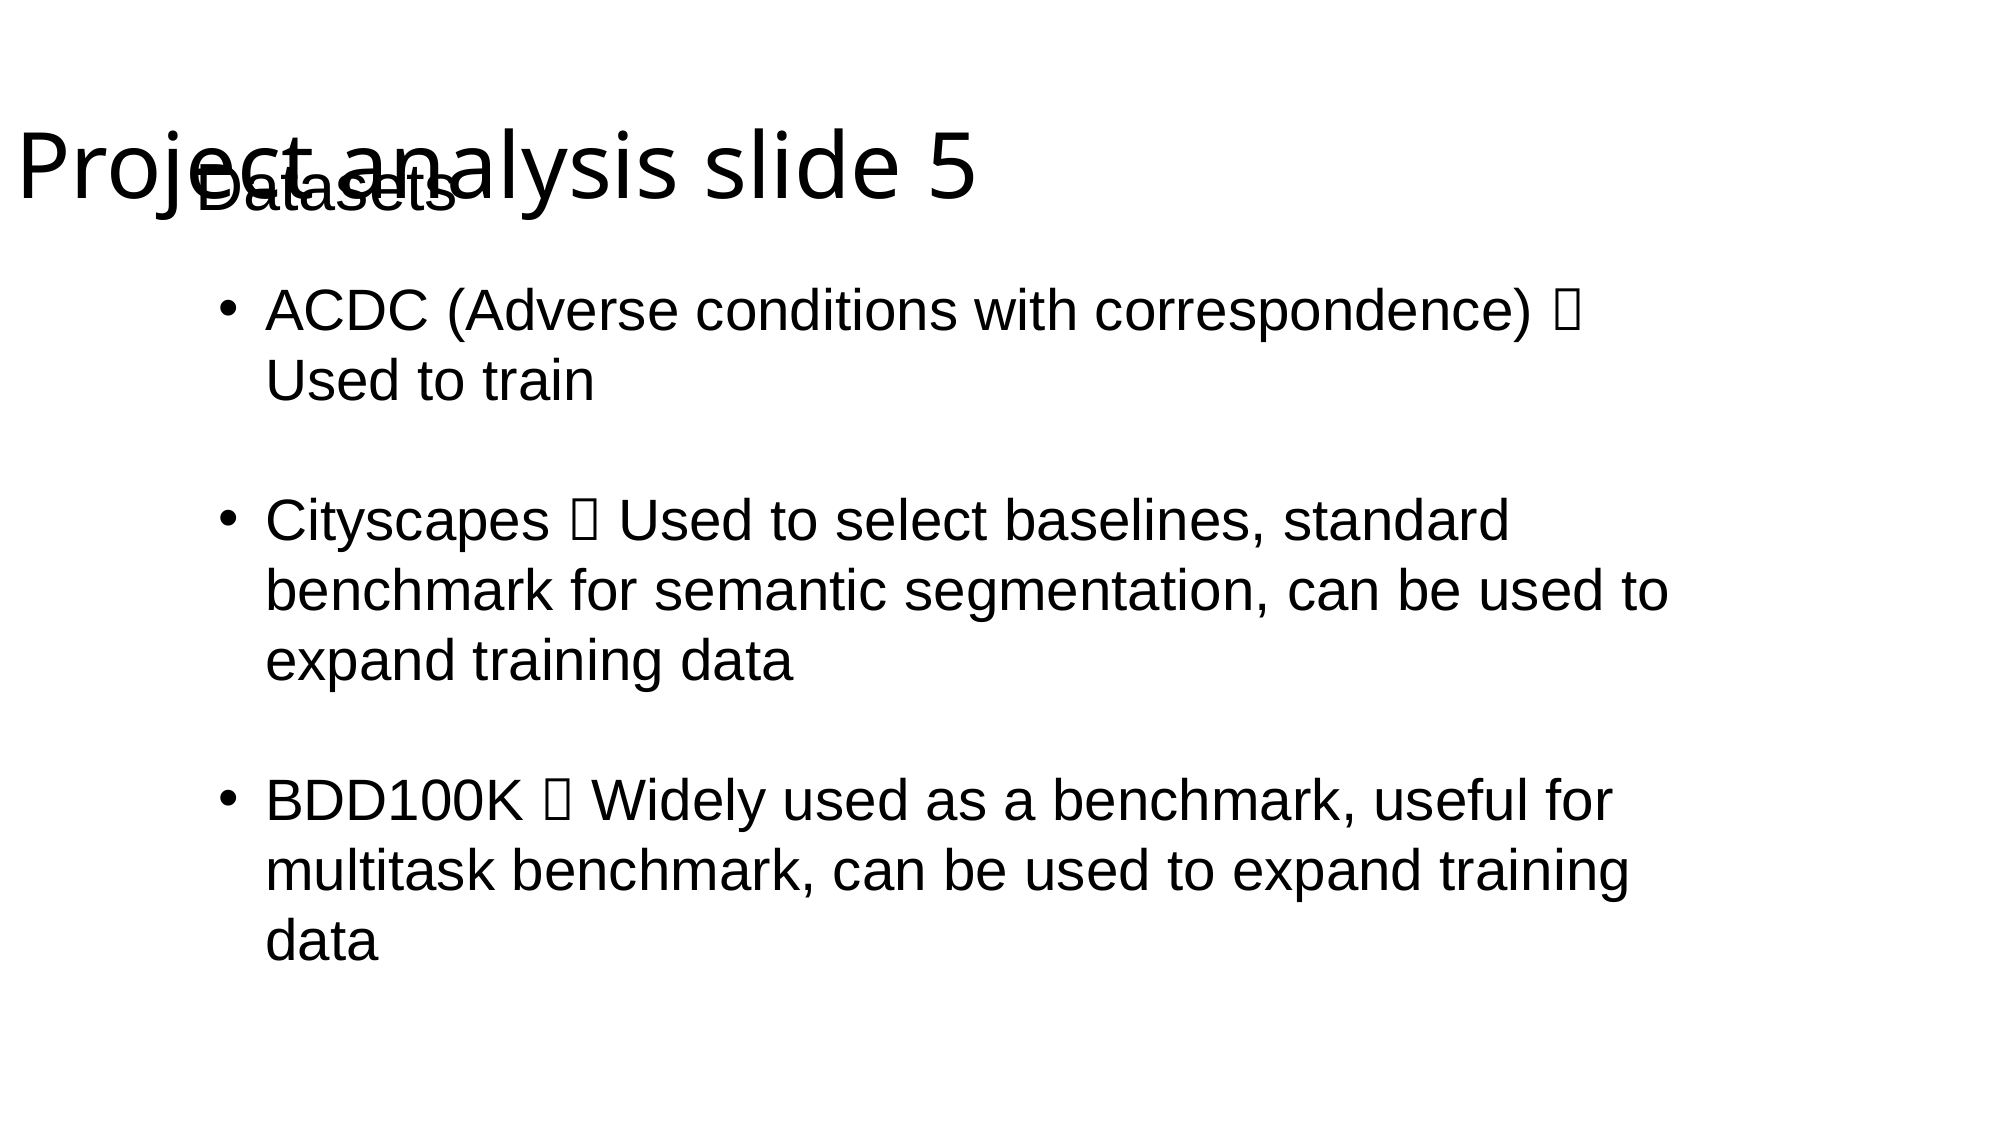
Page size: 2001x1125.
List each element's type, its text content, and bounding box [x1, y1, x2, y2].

title Project analysis slide 5 [0, 59, 1725, 278]
text_box ACDC (Adverse conditions with correspondence)  Used to train Cityscapes  Used to select baselines, standard benchmark for semantic segmentation, can be used to expand training data BDD100K  Widely used as a benchmark, useful for multitask benchmark, can be used to expand training data [203, 264, 1702, 980]
text_box Datasets [180, 136, 1044, 231]
